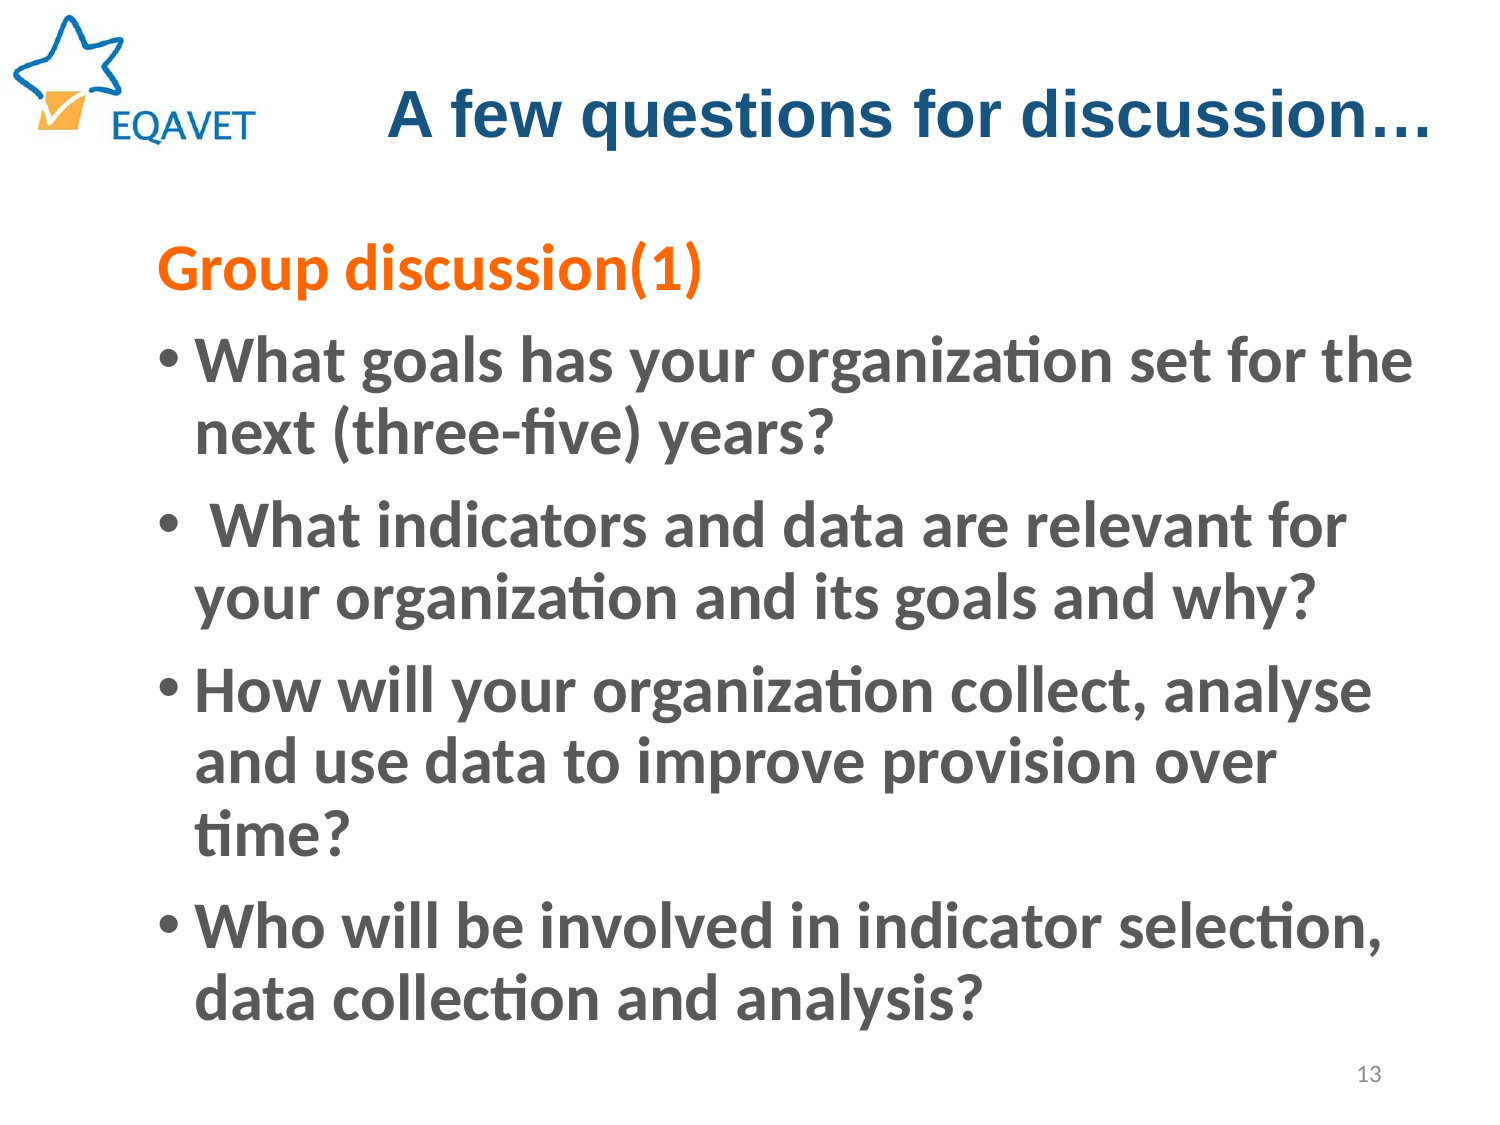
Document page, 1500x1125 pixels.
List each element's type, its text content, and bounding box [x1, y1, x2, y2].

title A few questions for discussion… [157, 7, 1452, 225]
picture [5, 7, 279, 155]
list Group discussion(1) What goals has your organization set for the next (three-five) years? What indicators and data are relevant for your organization and its goals and why? How will your organization collect, analyse and use data to improve provision over time? Who will be involved in indicator selection, data collection and analysis? [142, 224, 1436, 939]
slide_number 13 [1059, 1042, 1397, 1103]
